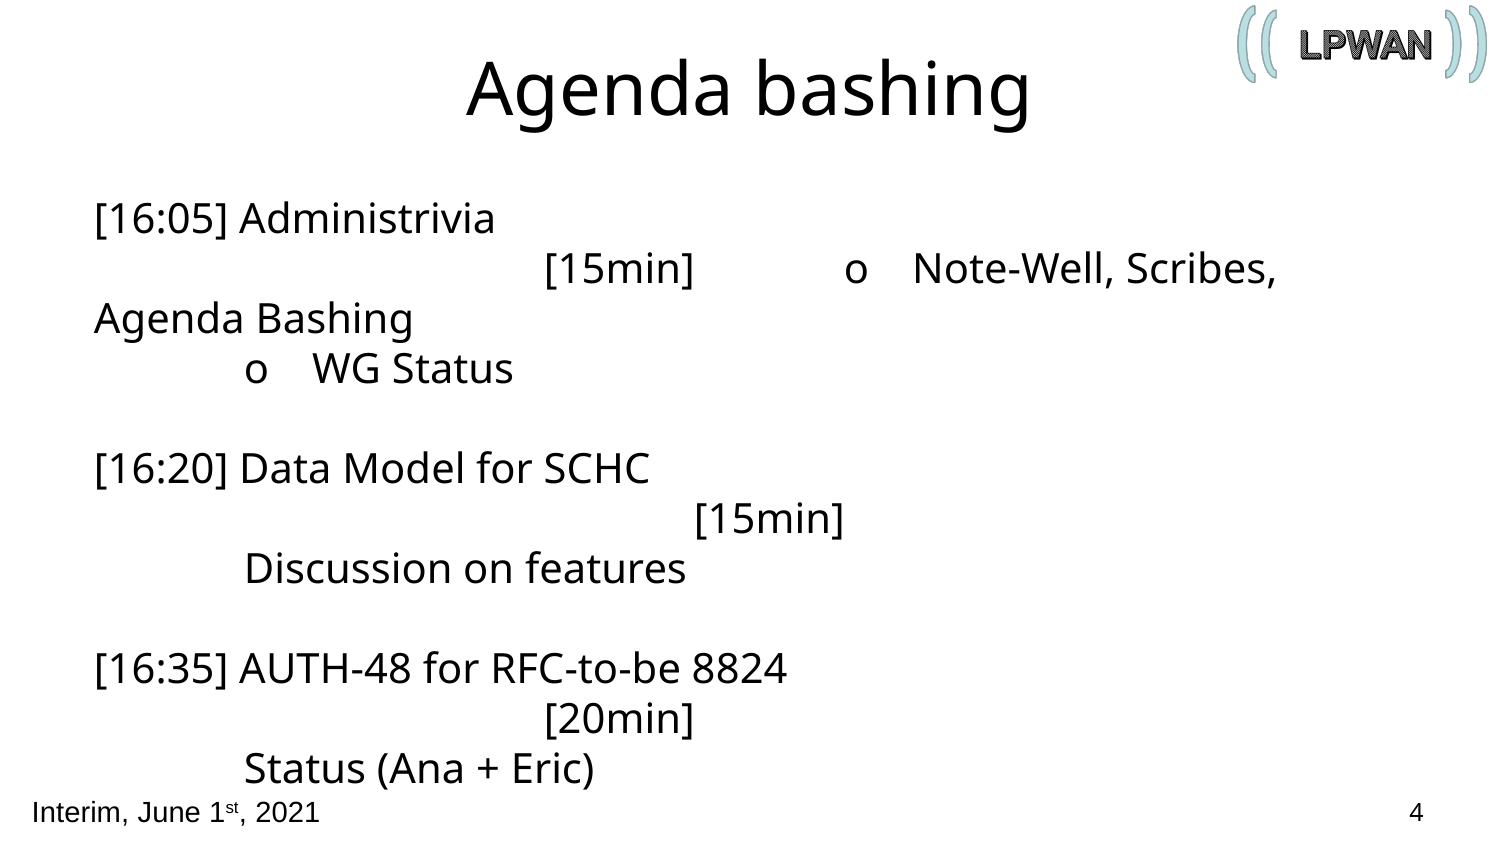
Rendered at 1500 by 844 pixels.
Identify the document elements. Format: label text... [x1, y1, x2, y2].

title Agenda bashing [75, 33, 1425, 139]
text_box [16:05] Administrivia [15min] o Note-Well, Scribes, Agenda Bashing o WG Status [16:20] Data Model for SCHC [15min] Discussion on features [16:35] AUTH-48 for RFC-to-be 8824 [20min] Status (Ana + Eric) [16:55] AOB [ QS ] [78, 184, 1399, 844]
picture [1237, 5, 1487, 83]
slide_number 4 [1399, 791, 1439, 837]
